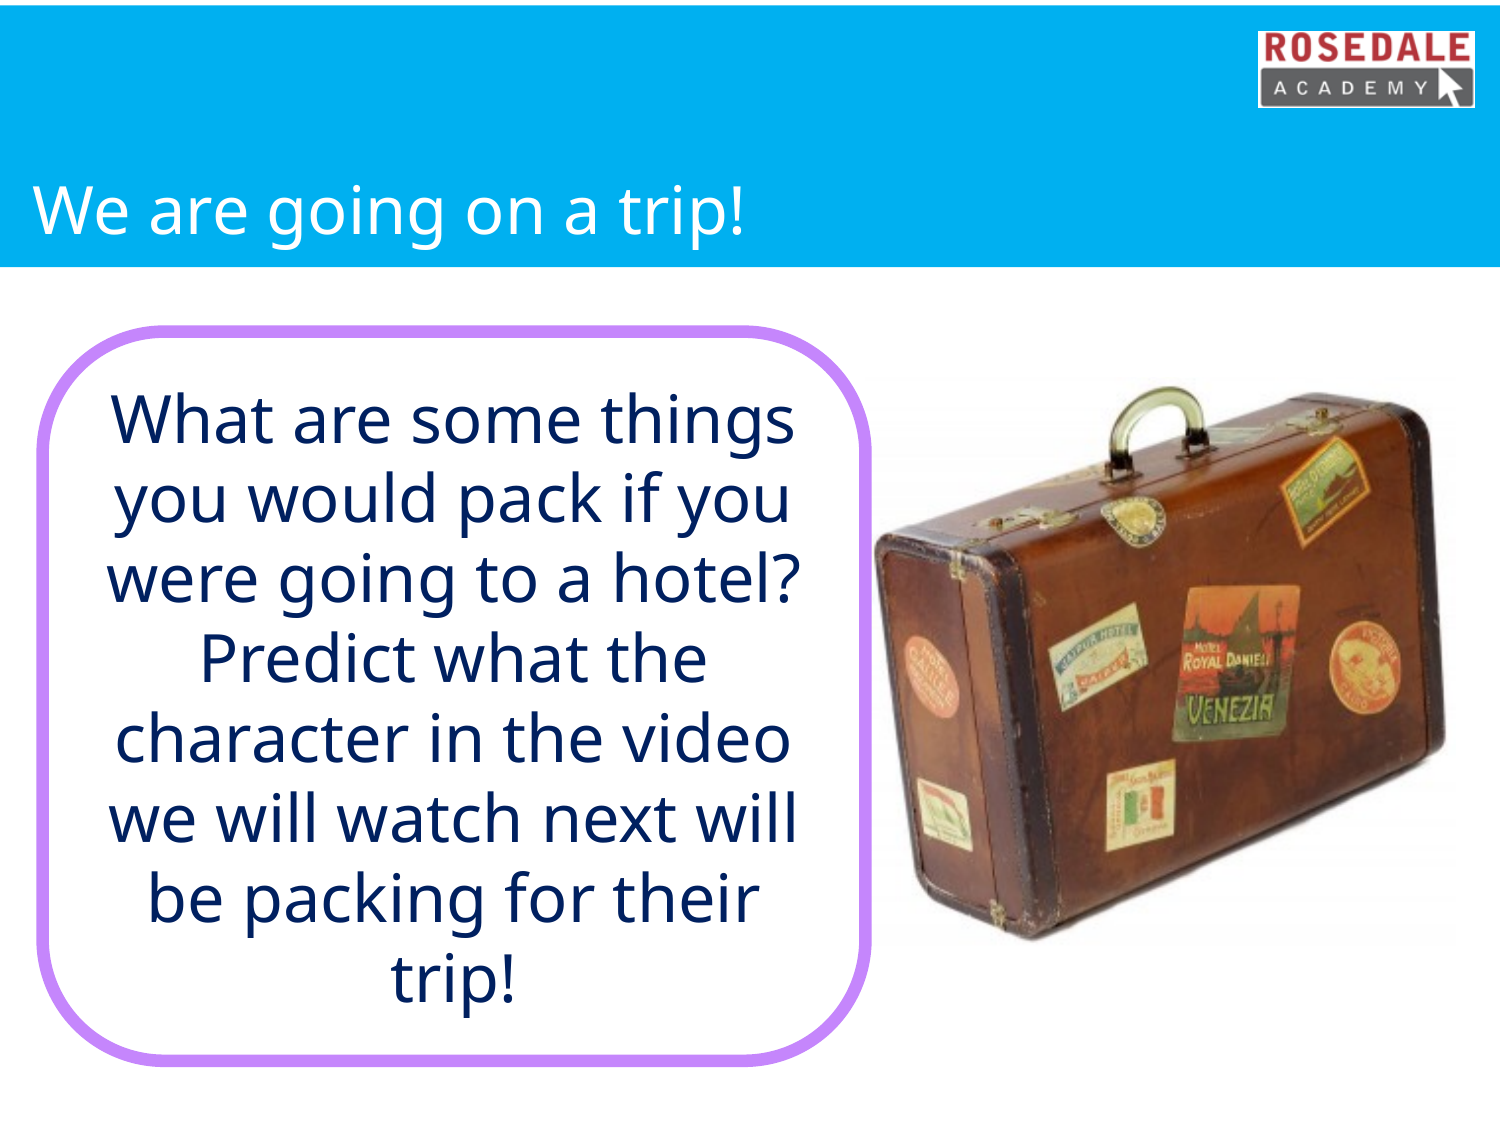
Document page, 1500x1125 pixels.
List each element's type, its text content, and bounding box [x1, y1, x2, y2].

text_box What are some things you would pack if you were going to a hotel? Predict what the character in the video we will watch next will be packing for their trip! [41, 330, 867, 1062]
picture [865, 377, 1456, 947]
text_box [0, 4, 1500, 268]
picture [1259, 32, 1474, 107]
text_box We are going on a trip! [17, 160, 1379, 256]
